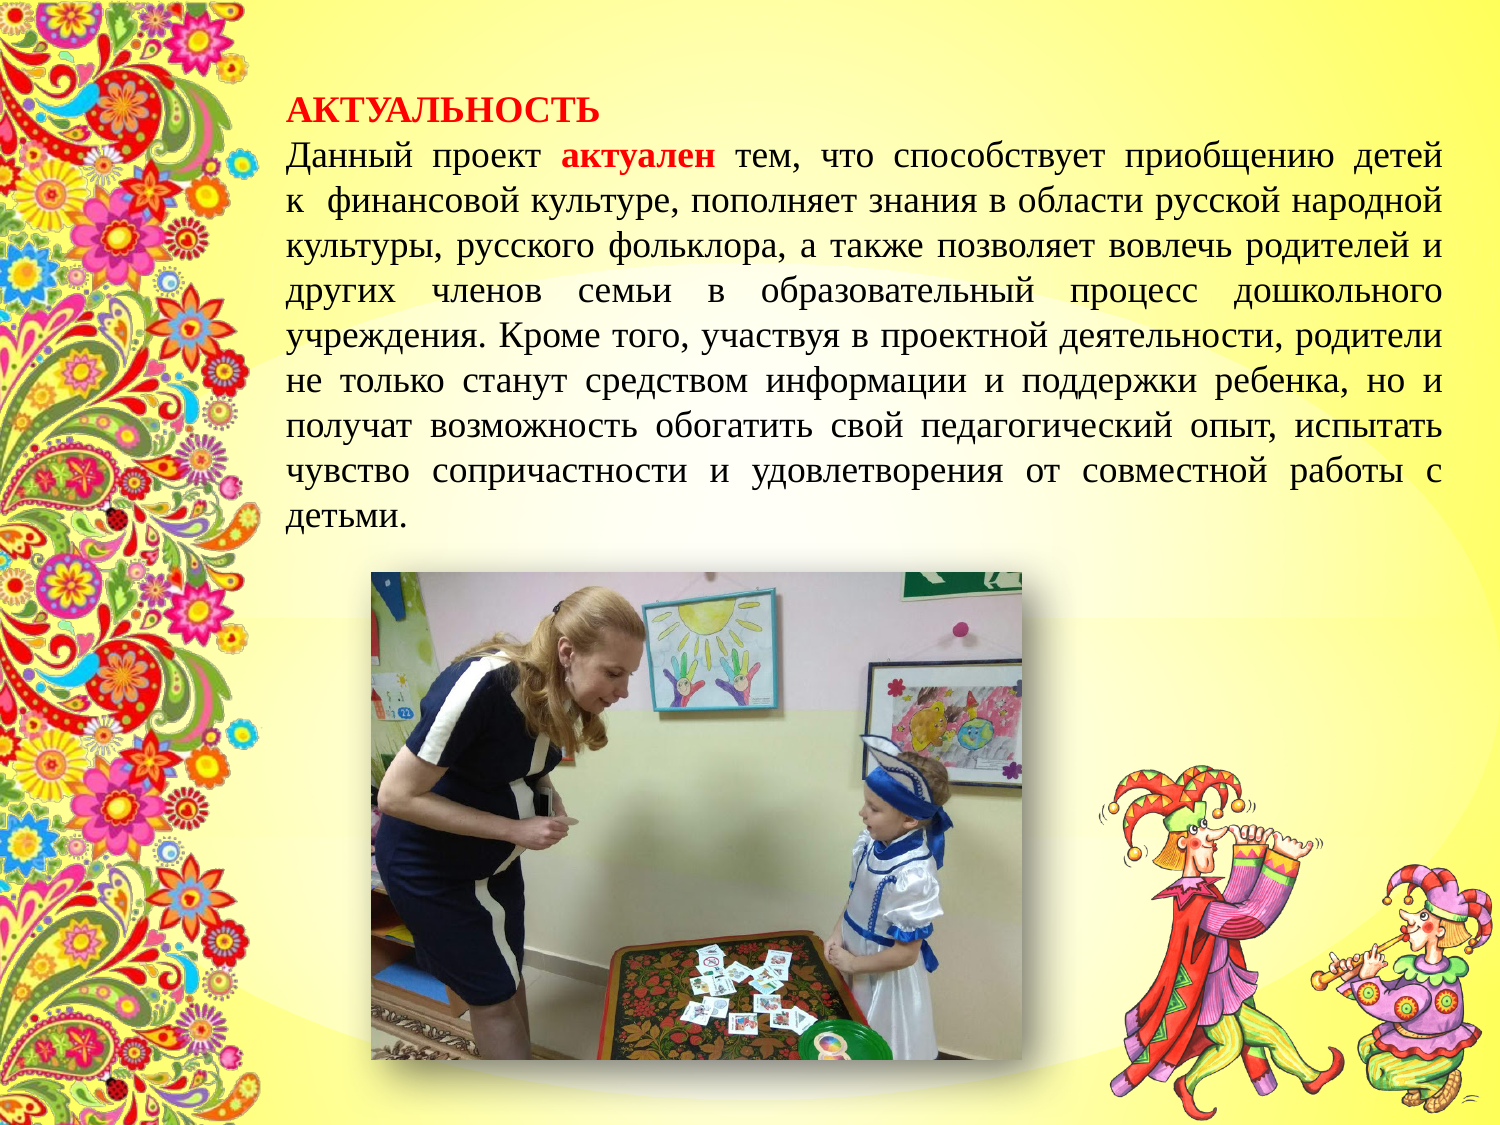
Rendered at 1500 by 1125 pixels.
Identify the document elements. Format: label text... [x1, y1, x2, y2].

text_box АКТУАЛЬНОСТЬ Данный проект актуален тем, что способствует приобщению детей к финансовой культуре, пополняет знания в области русской народной культуры, русского фольклора, а также позволяет вовлечь родителей и других членов семьи в образовательный процесс дошкольного учреждения. Кроме того, участвуя в проектной деятельности, родители не только станут средством информации и поддержки ребенка, но и получат возможность обогатить свой педагогический опыт, испытать чувство сопричастности и удовлетворения от совместной работы с детьми. [271, 78, 1459, 543]
picture [0, 2, 1022, 1125]
picture [1091, 760, 1498, 1125]
